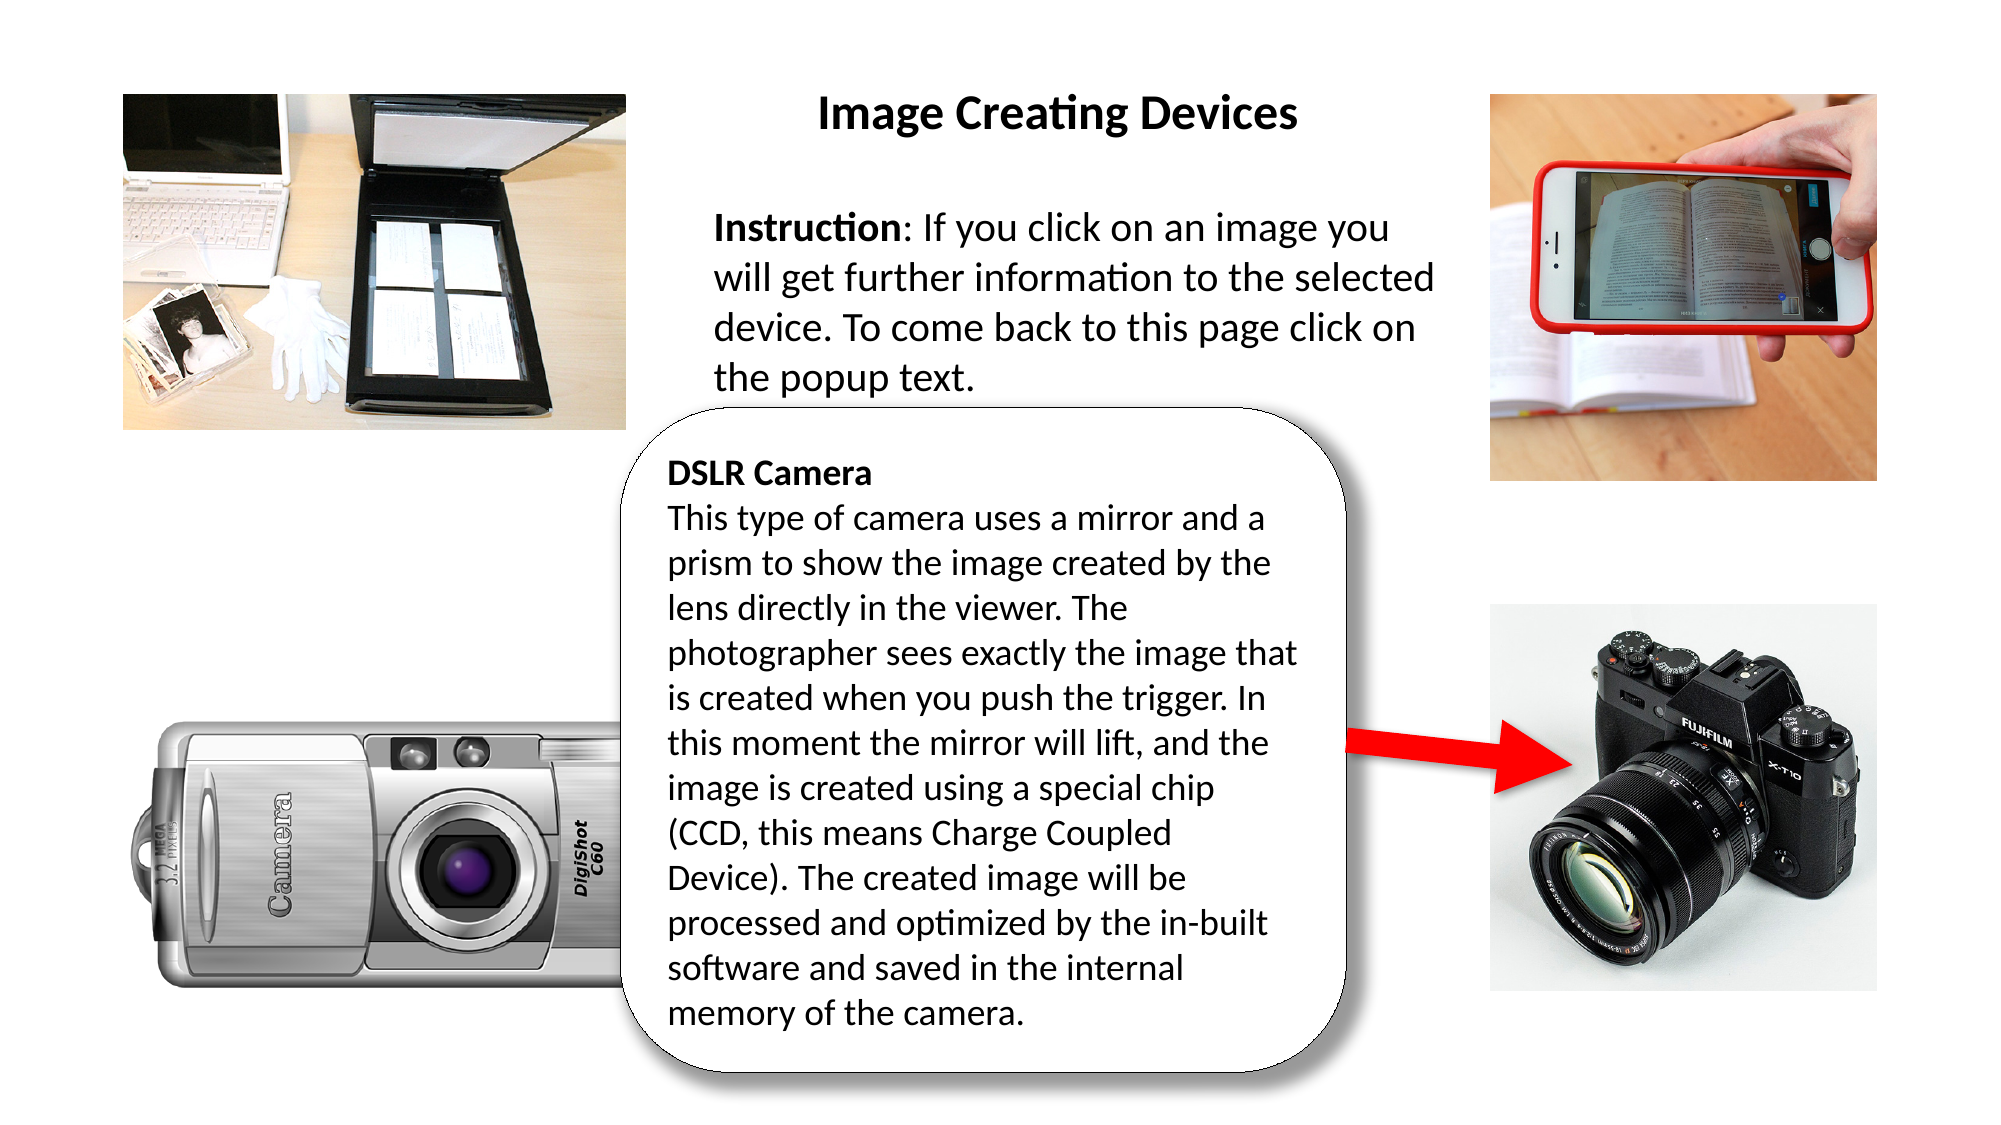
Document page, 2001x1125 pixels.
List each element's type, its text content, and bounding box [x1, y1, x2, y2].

picture [1573, 604, 1877, 991]
text_box Image Creating Devices Instruction: If you click on an image you will get further information to the selected device. To come back to this page click on the popup text. [625, 72, 1491, 407]
picture [1490, 94, 1877, 481]
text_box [619, 407, 1573, 1079]
picture [123, 94, 626, 430]
picture [123, 717, 619, 991]
